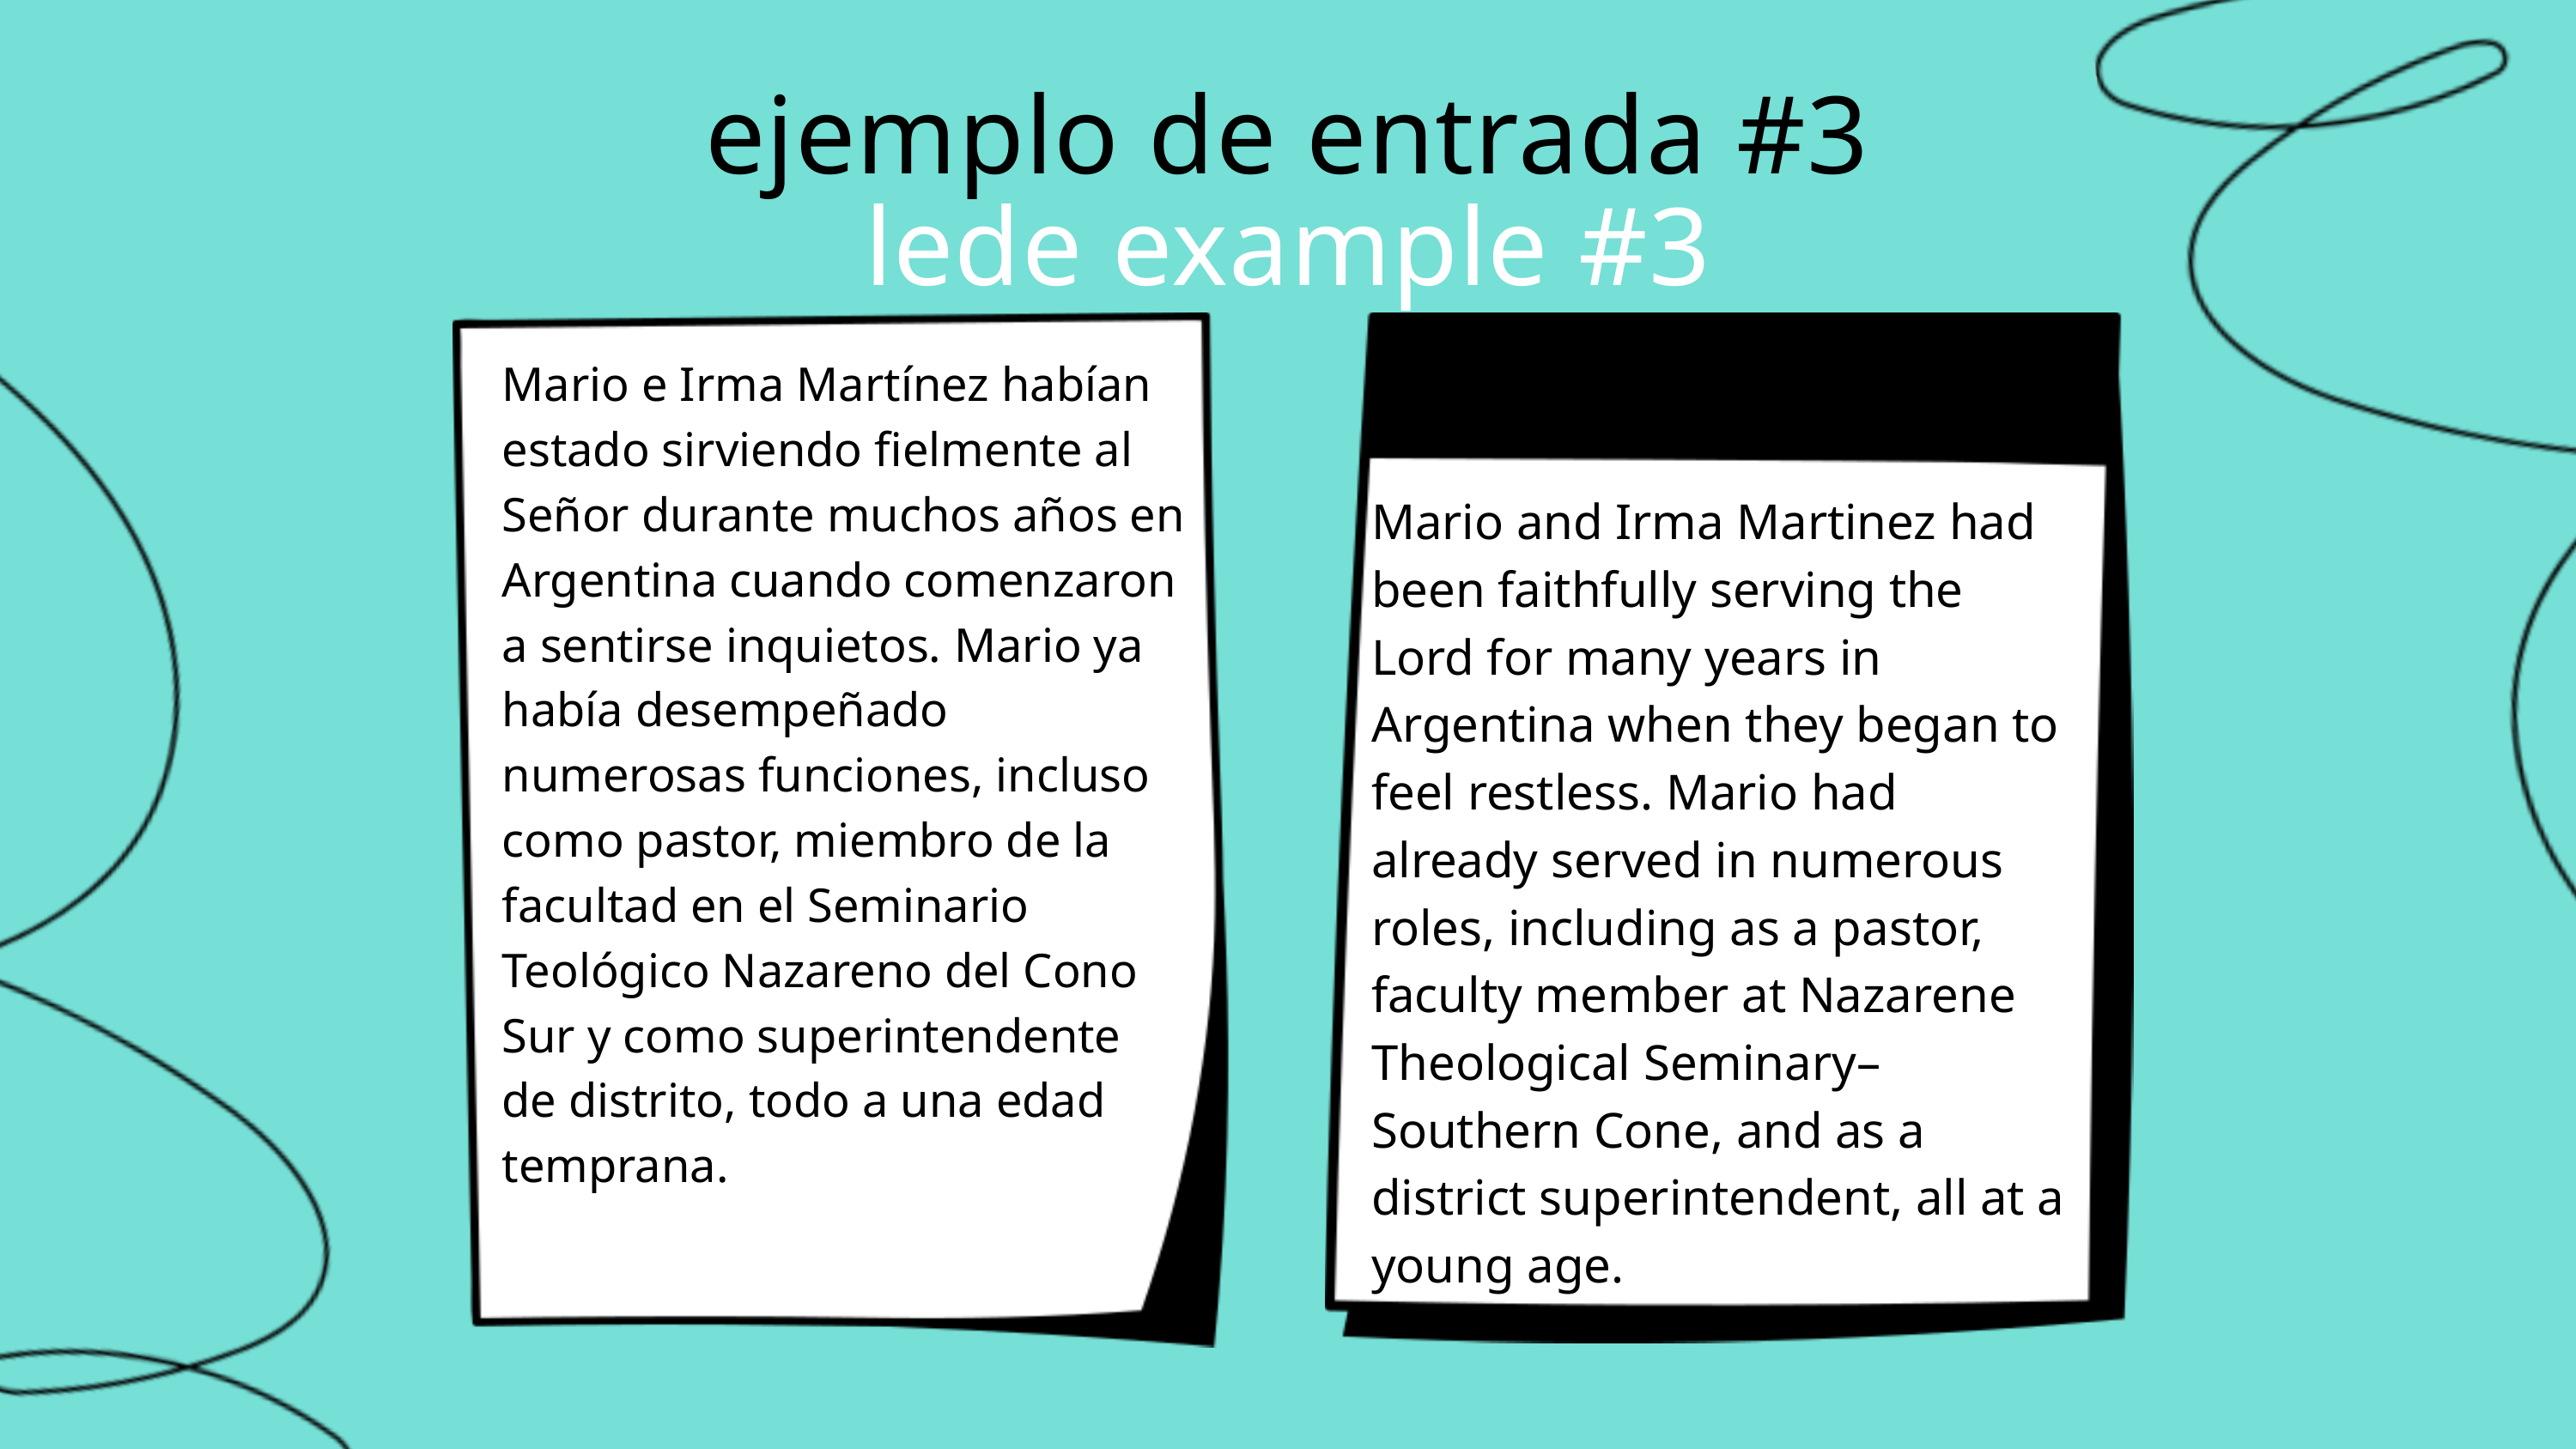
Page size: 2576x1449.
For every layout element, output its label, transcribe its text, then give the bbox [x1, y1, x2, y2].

picture [0, 26, 1233, 1449]
text_box lede example #3 [387, 199, 2189, 307]
text_box ejemplo de entrada #3 [387, 88, 2189, 196]
picture [1325, 0, 2576, 1361]
